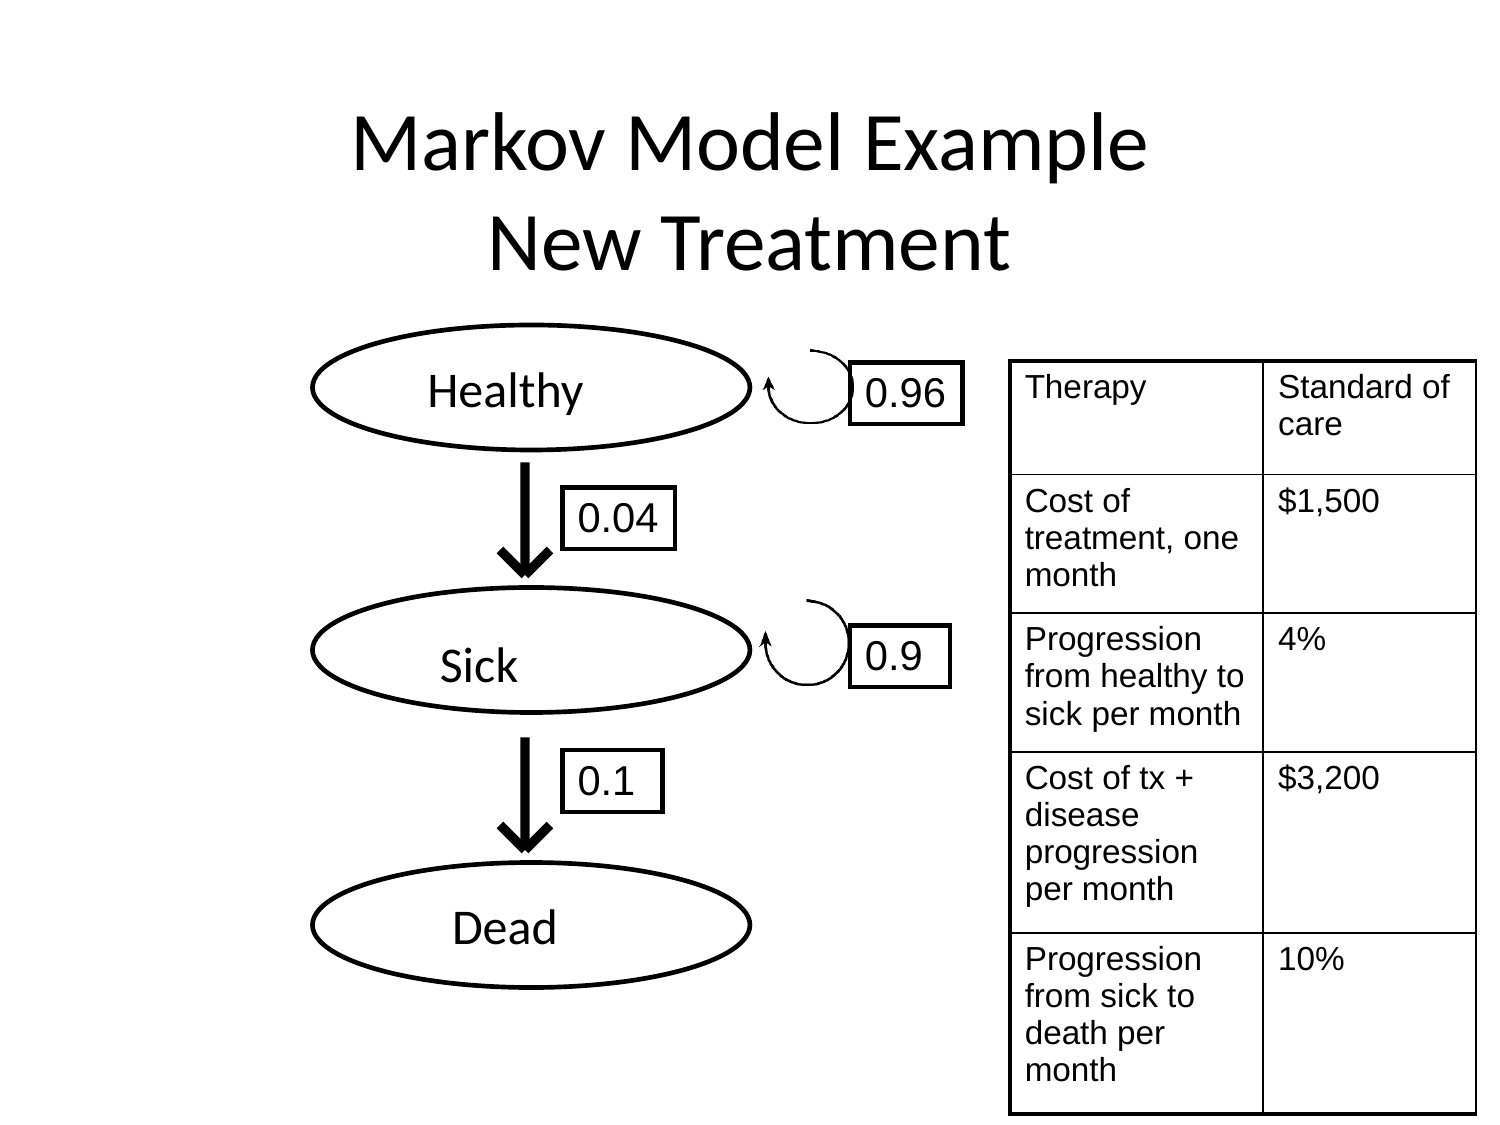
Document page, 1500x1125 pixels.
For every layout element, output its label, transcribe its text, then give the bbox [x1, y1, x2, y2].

table_header Standard of care [1264, 363, 1475, 474]
table_cell $3,200 [1264, 753, 1475, 932]
text_box Healthy [412, 349, 663, 425]
table_cell 4% [1264, 614, 1475, 751]
picture [759, 599, 851, 687]
text_box [312, 862, 750, 988]
text_box Sick [424, 624, 638, 700]
table_cell Progression from healthy to sick per month [1012, 614, 1262, 751]
table_cell $1,500 [1264, 475, 1475, 612]
table_header Therapy [1012, 363, 1262, 474]
table_cell Cost of treatment, one month [1012, 475, 1262, 612]
table_header 0.04 [565, 490, 673, 547]
title Markov Model Example New Treatment [75, 75, 1425, 300]
table_cell Progression from sick to death per month [1012, 934, 1262, 1112]
table_header 0.9 [854, 628, 948, 685]
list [762, 349, 854, 425]
table_cell 10% [1264, 934, 1475, 1112]
text_box [312, 587, 750, 713]
text_box [312, 324, 750, 451]
text_box Dead [437, 887, 600, 963]
table_header 0.96 [857, 365, 960, 422]
table_header 0.1 [565, 752, 660, 810]
table_cell Cost of tx + disease progression per month [1012, 753, 1262, 932]
